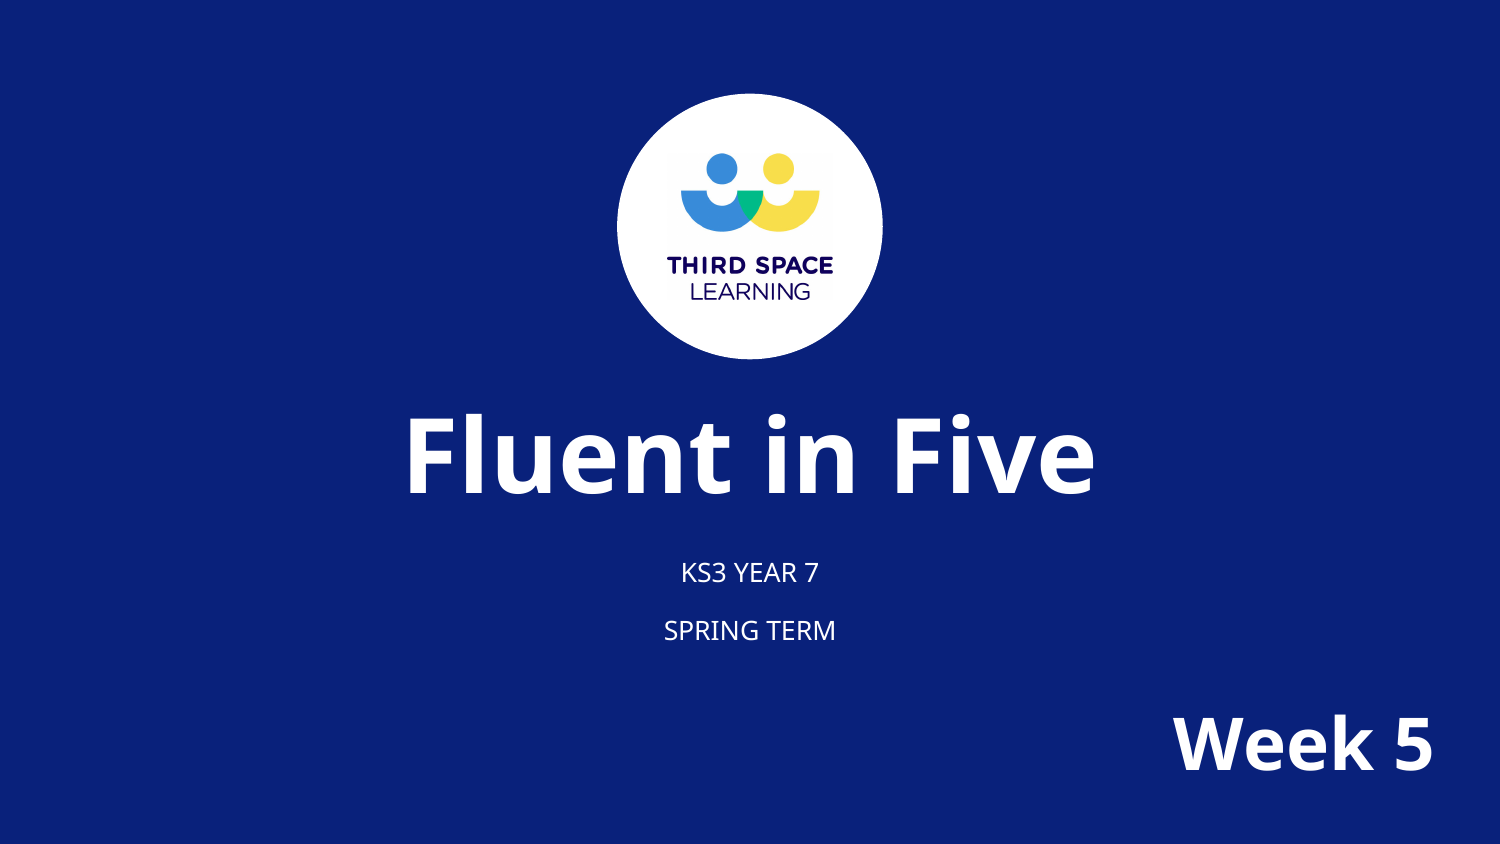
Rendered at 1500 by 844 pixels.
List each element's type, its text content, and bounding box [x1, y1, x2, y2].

text_box Week 5 [332, 682, 1451, 800]
picture [667, 153, 833, 300]
